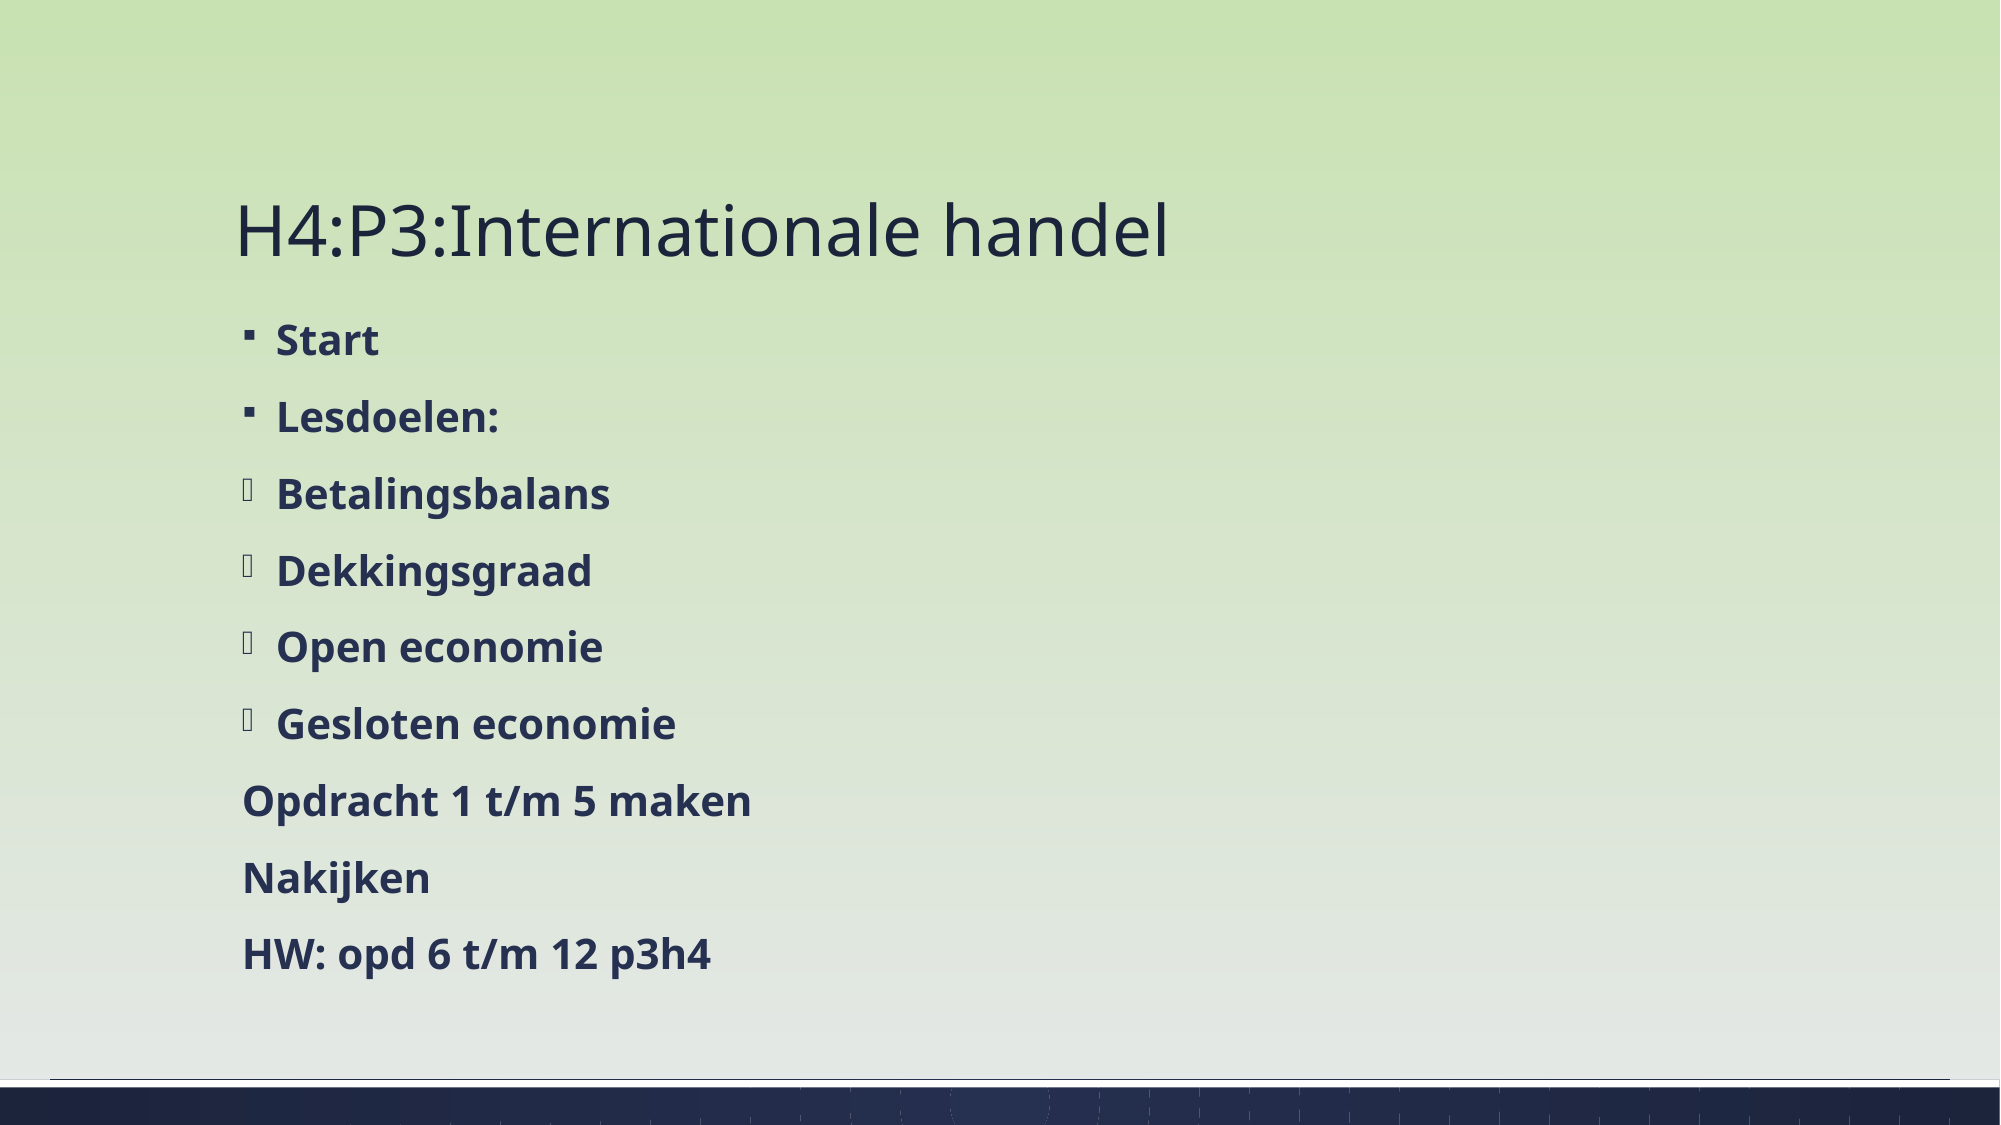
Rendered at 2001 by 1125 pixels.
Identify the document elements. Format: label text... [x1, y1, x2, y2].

list Start Lesdoelen: Betalingsbalans Dekkingsgraad Open economie Gesloten economie Opdracht 1 t/m 5 maken Nakijken HW: opd 6 t/m 12 p3h4 [219, 311, 1780, 990]
title H4:P3:Internationale handel [219, 76, 1780, 279]
